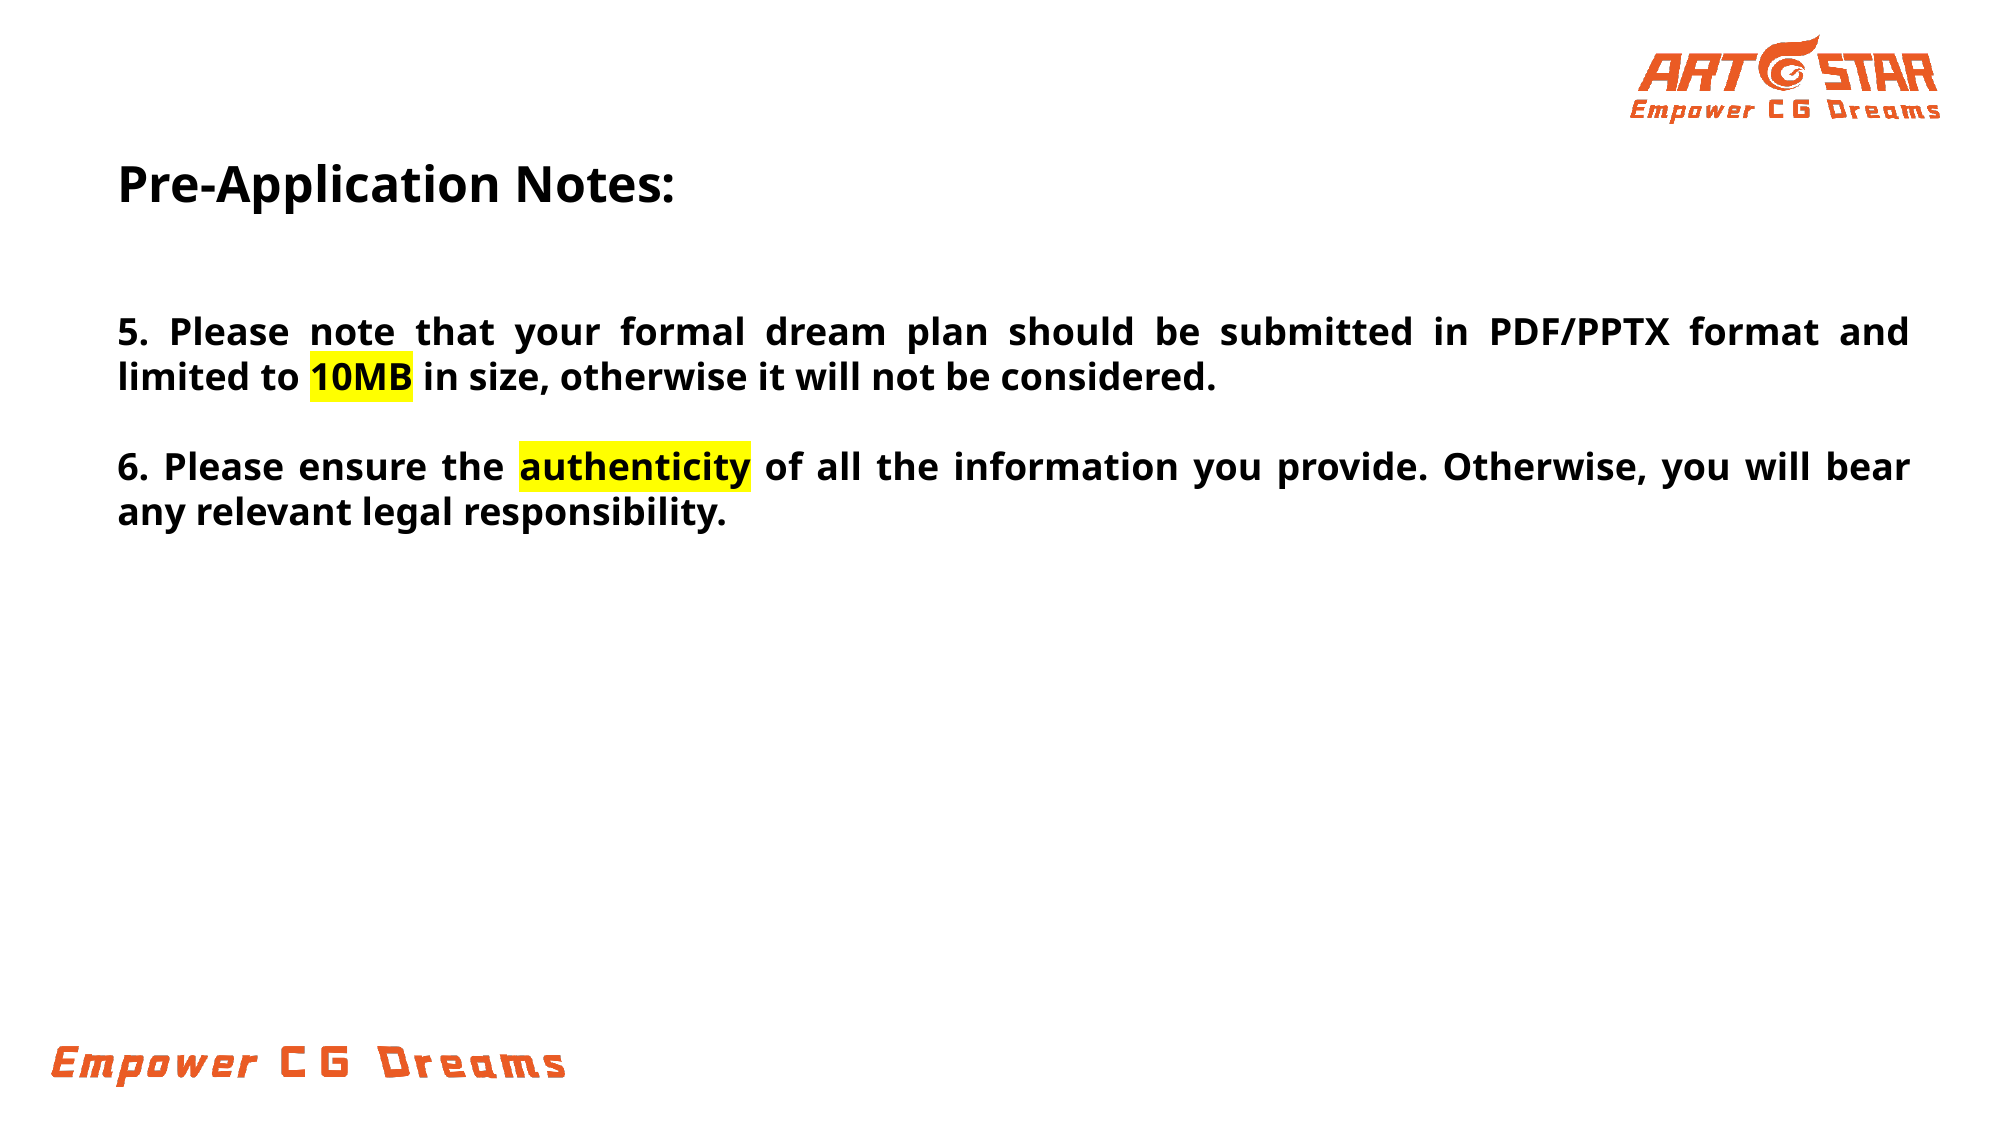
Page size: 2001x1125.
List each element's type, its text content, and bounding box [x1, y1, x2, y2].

text_box 5. Please note that your formal dream plan should be submitted in PDF/PPTX format and limited to 10MB in size, otherwise it will not be considered. 6. Please ensure the authenticity of all the information you provide. Otherwise, you will bear any relevant legal responsibility. [102, 300, 1928, 541]
text_box Pre-Application Notes: [102, 128, 1028, 223]
picture [51, 1039, 565, 1087]
picture [1630, 34, 1940, 124]
